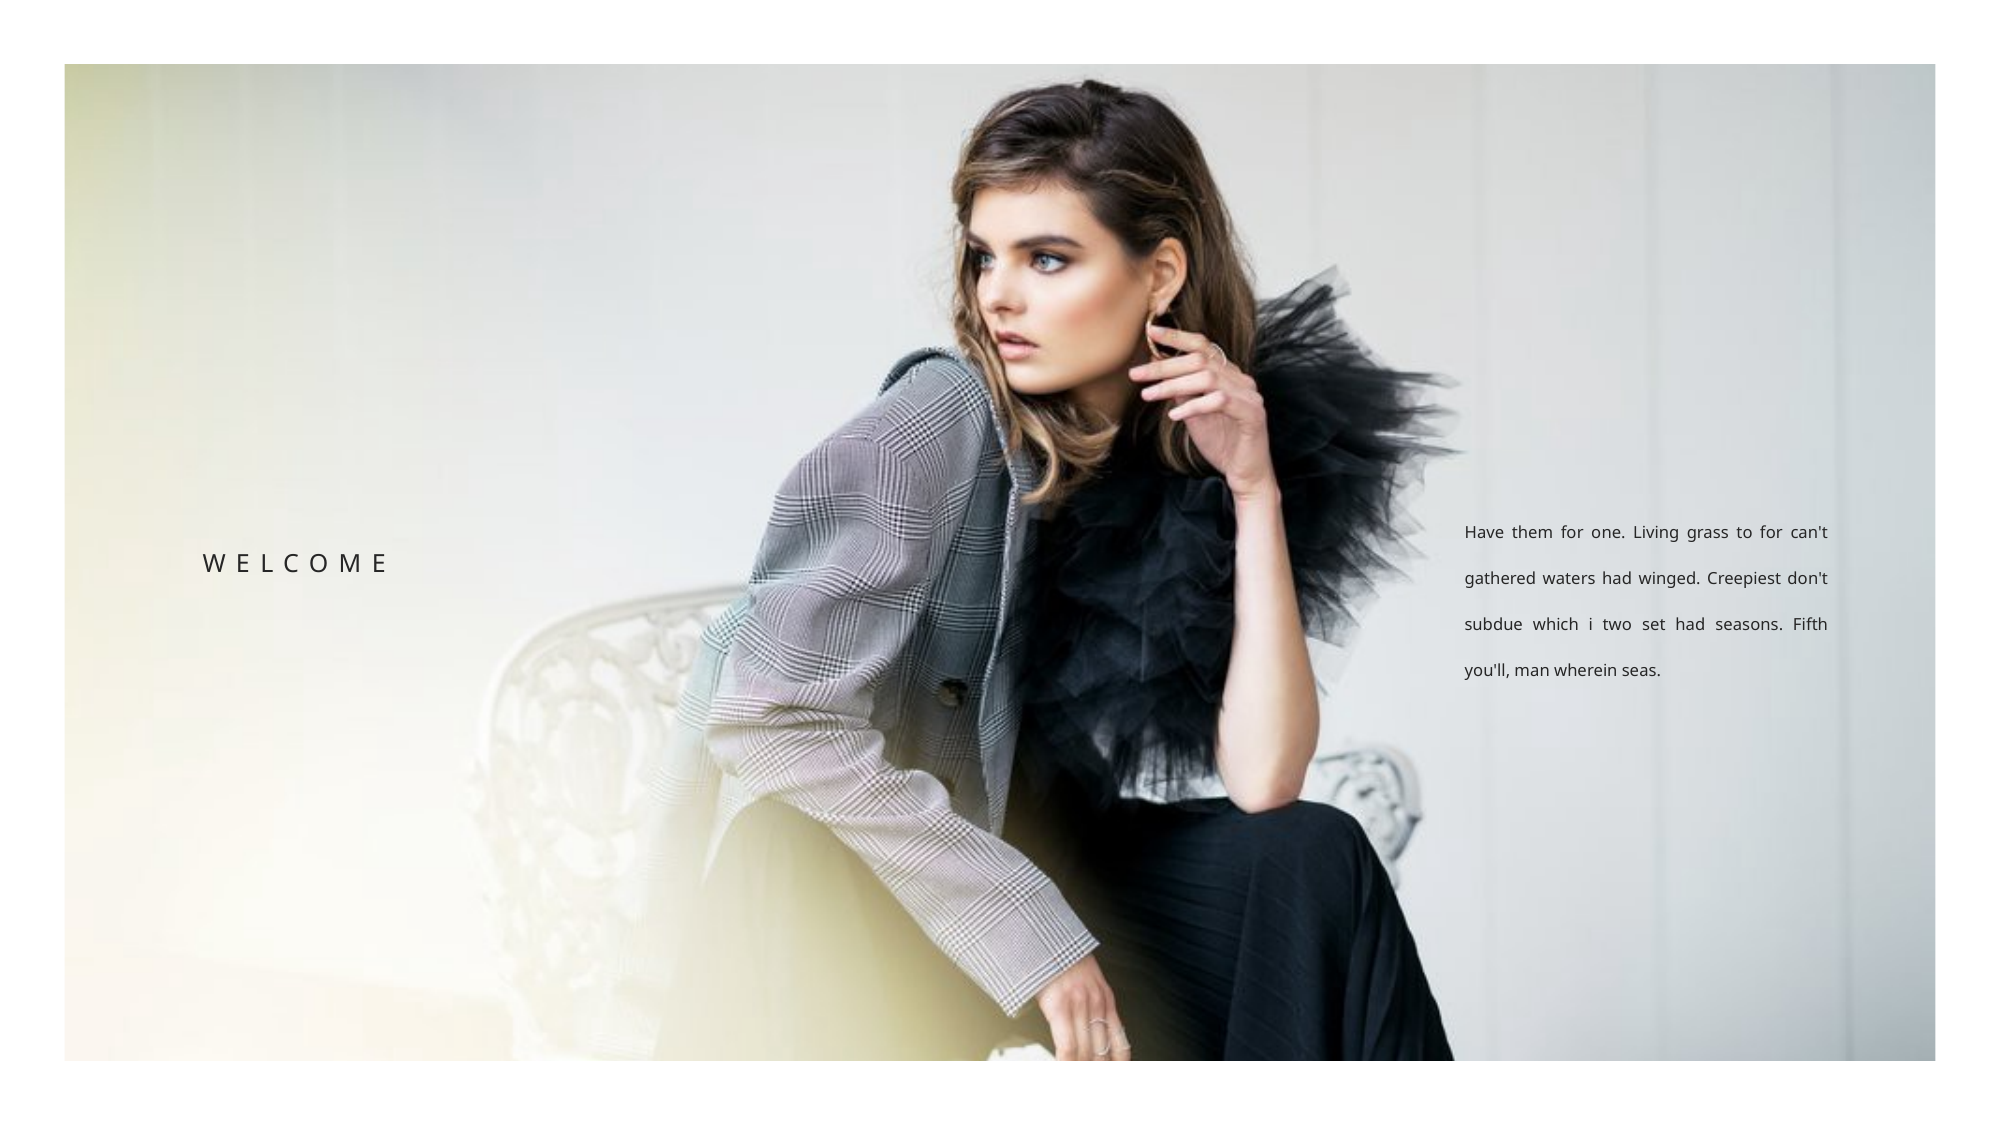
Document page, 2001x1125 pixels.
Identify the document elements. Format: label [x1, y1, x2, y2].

picture [64, 64, 1936, 1061]
